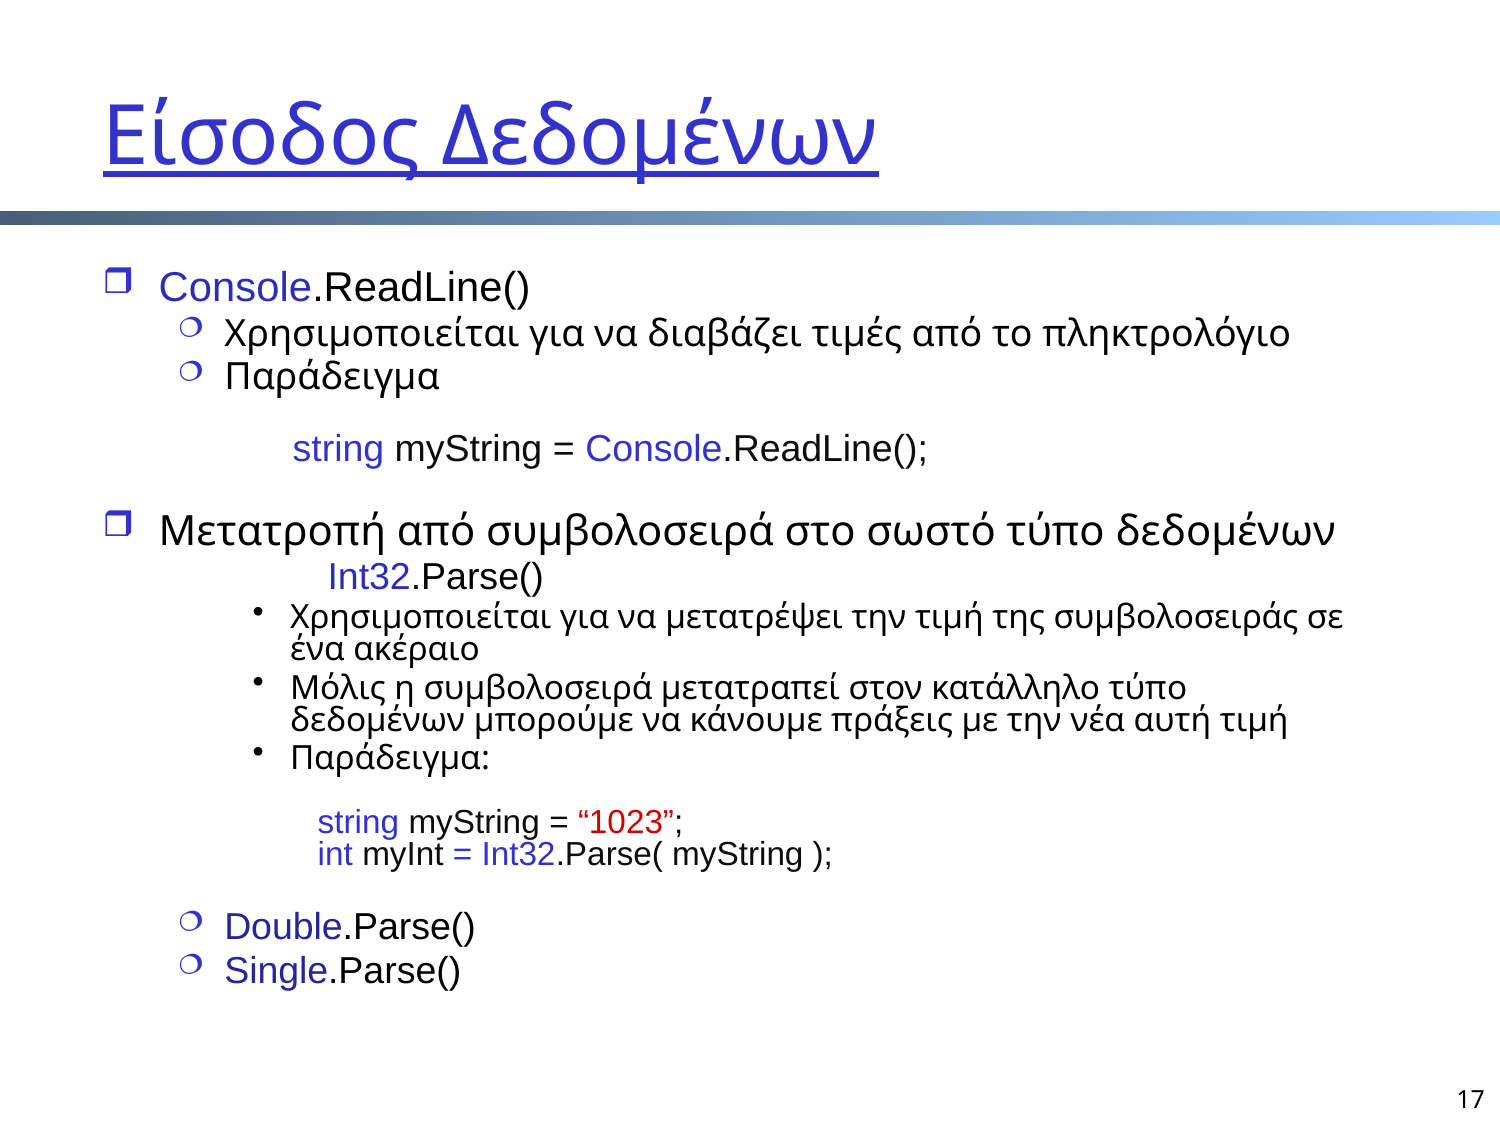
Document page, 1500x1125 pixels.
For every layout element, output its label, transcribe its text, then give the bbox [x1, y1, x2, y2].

title Είσοδος Δεδομένων [87, 37, 1363, 225]
list Console.ReadLine() Χρησιμοποιείται για να διαβάζει τιμές από το πληκτρολόγιο Παράδειγμα string myString = Console.ReadLine(); Μετατροπή από συμβολοσειρά στο σωστό τύπο δεδομένων Int32.Parse() Χρησιμοποιείται για να μετατρέψει την τιμή της συμβολοσειράς σε ένα ακέραιο Μόλις η συμβολοσειρά μετατραπεί στον κατάλληλο τύπο δεδομένων μπορούμε να κάνουμε πράξεις με την νέα αυτή τιμή Παράδειγμα: string myString = “1023”; int myInt = Int32.Parse( myString ); Double.Parse() Single.Parse() [87, 262, 1363, 1025]
slide_number 17 [1150, 1049, 1500, 1125]
